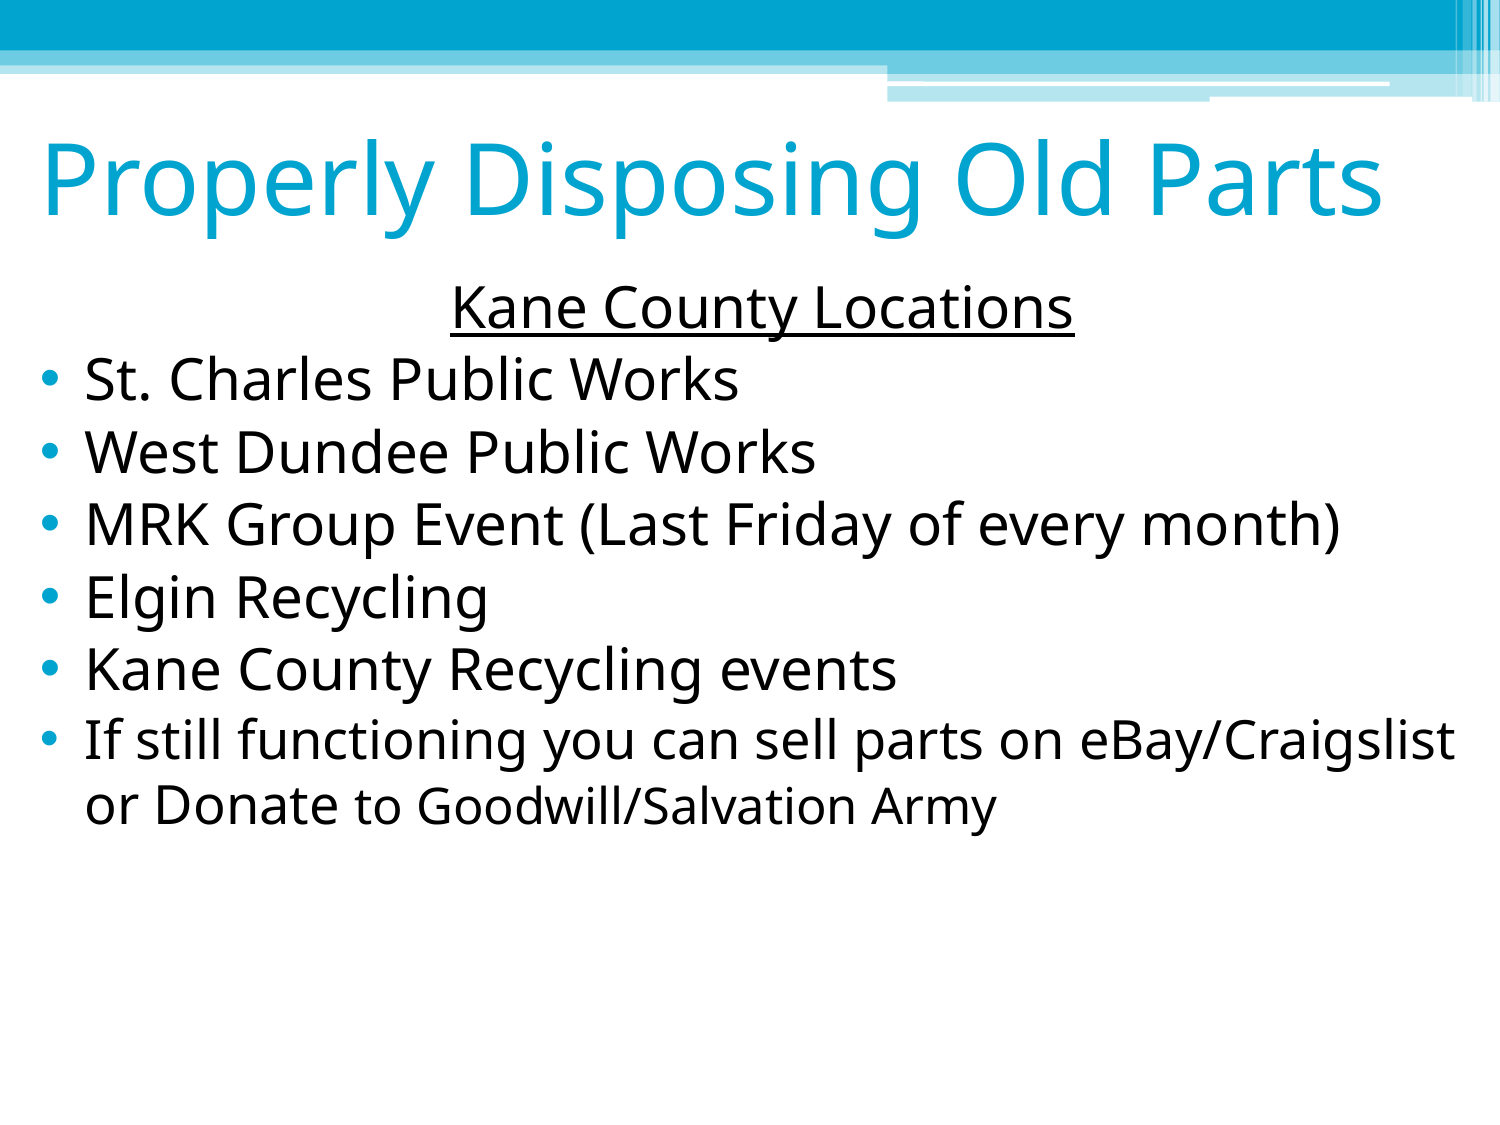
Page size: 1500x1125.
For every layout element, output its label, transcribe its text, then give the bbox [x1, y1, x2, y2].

list Kane County Locations St. Charles Public Works West Dundee Public Works MRK Group Event (Last Friday of every month) Elgin Recycling Kane County Recycling events If still functioning you can sell parts on eBay/Craigslist or Donate to Goodwill/Salvation Army [24, 263, 1500, 1125]
title Properly Disposing Old Parts [24, 87, 1500, 263]
